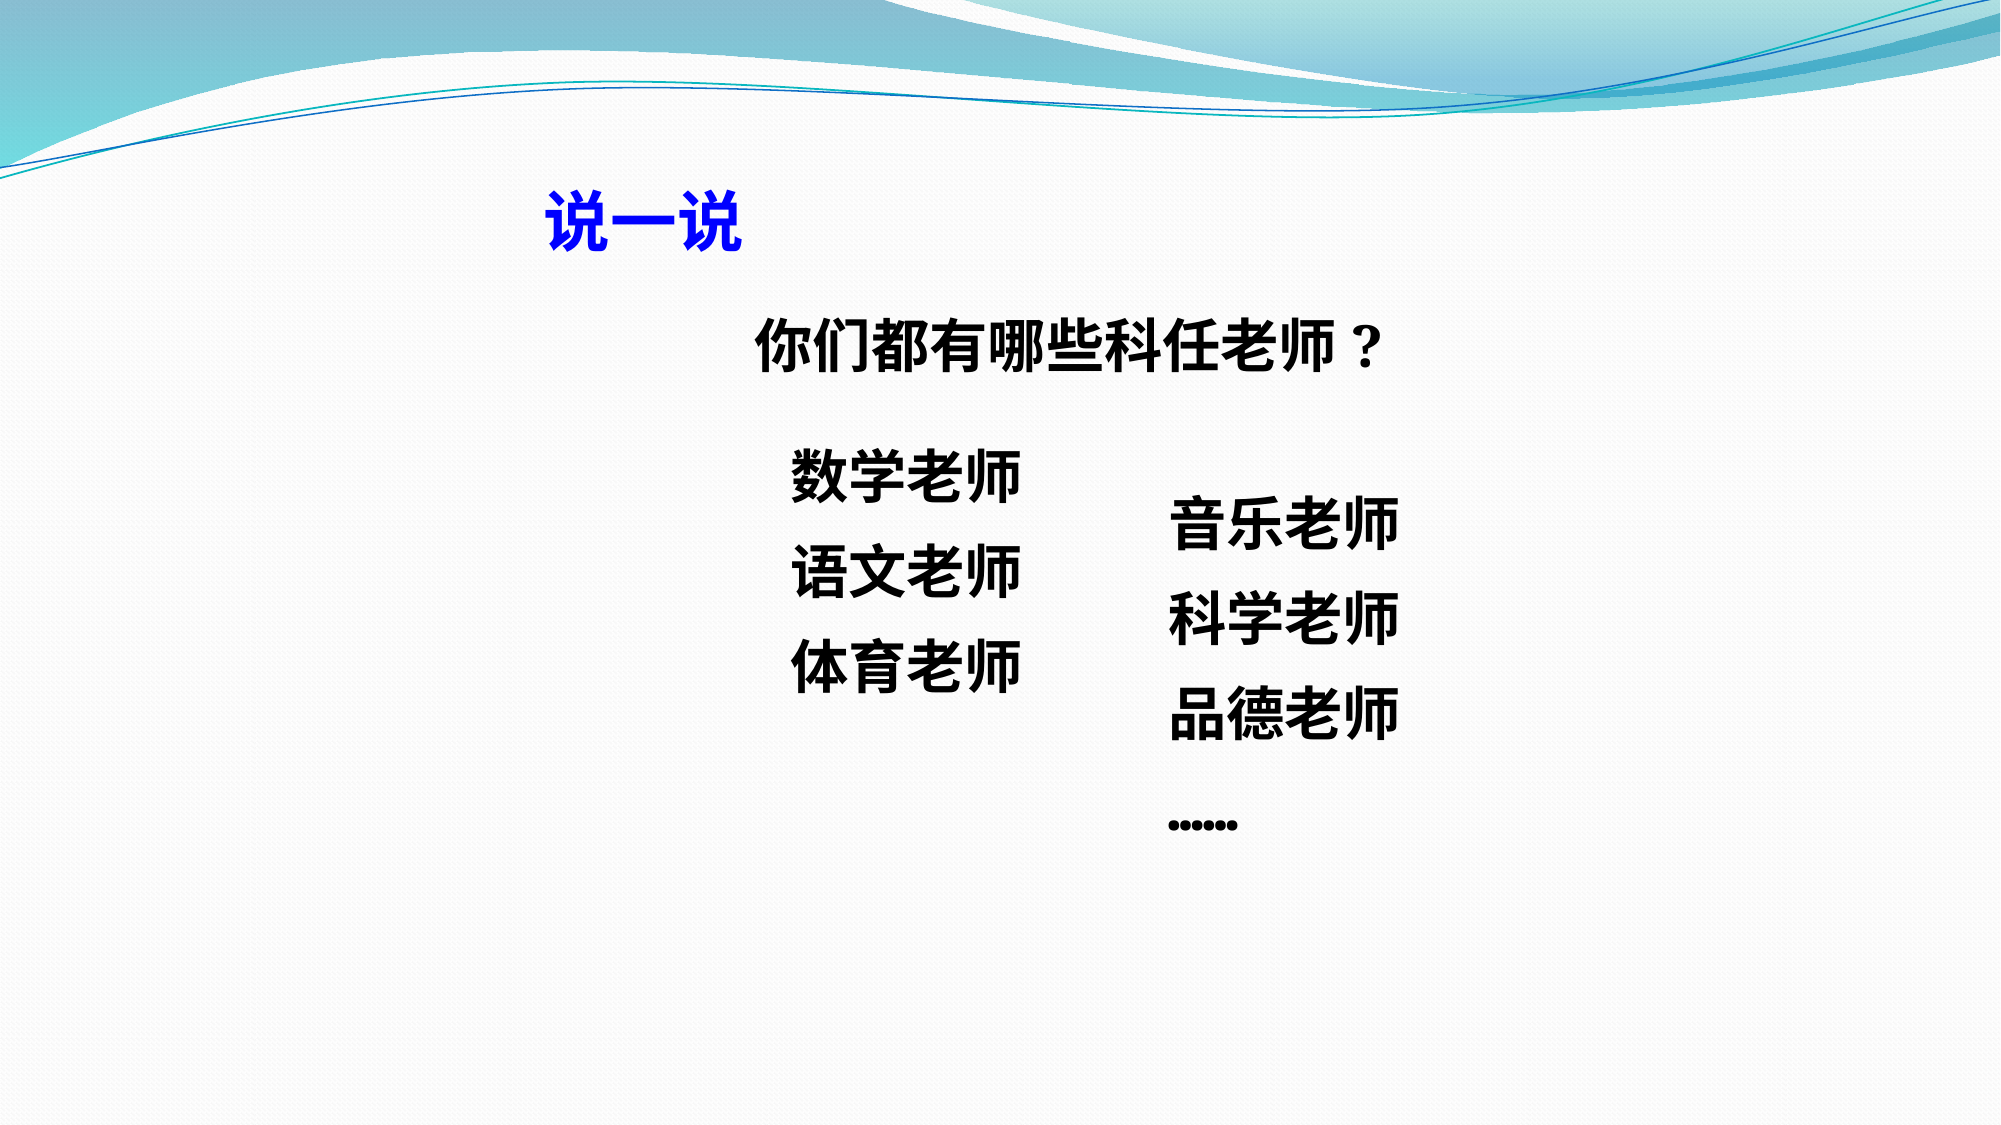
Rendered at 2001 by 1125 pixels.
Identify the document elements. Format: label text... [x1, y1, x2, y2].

text_box 说一说 [528, 172, 759, 268]
text_box 音乐老师 科学老师 品德老师 …… [1153, 479, 1508, 850]
text_box 你们都有哪些科任老师? [740, 301, 1520, 386]
text_box 数学老师 语文老师 体育老师 [775, 432, 1154, 708]
